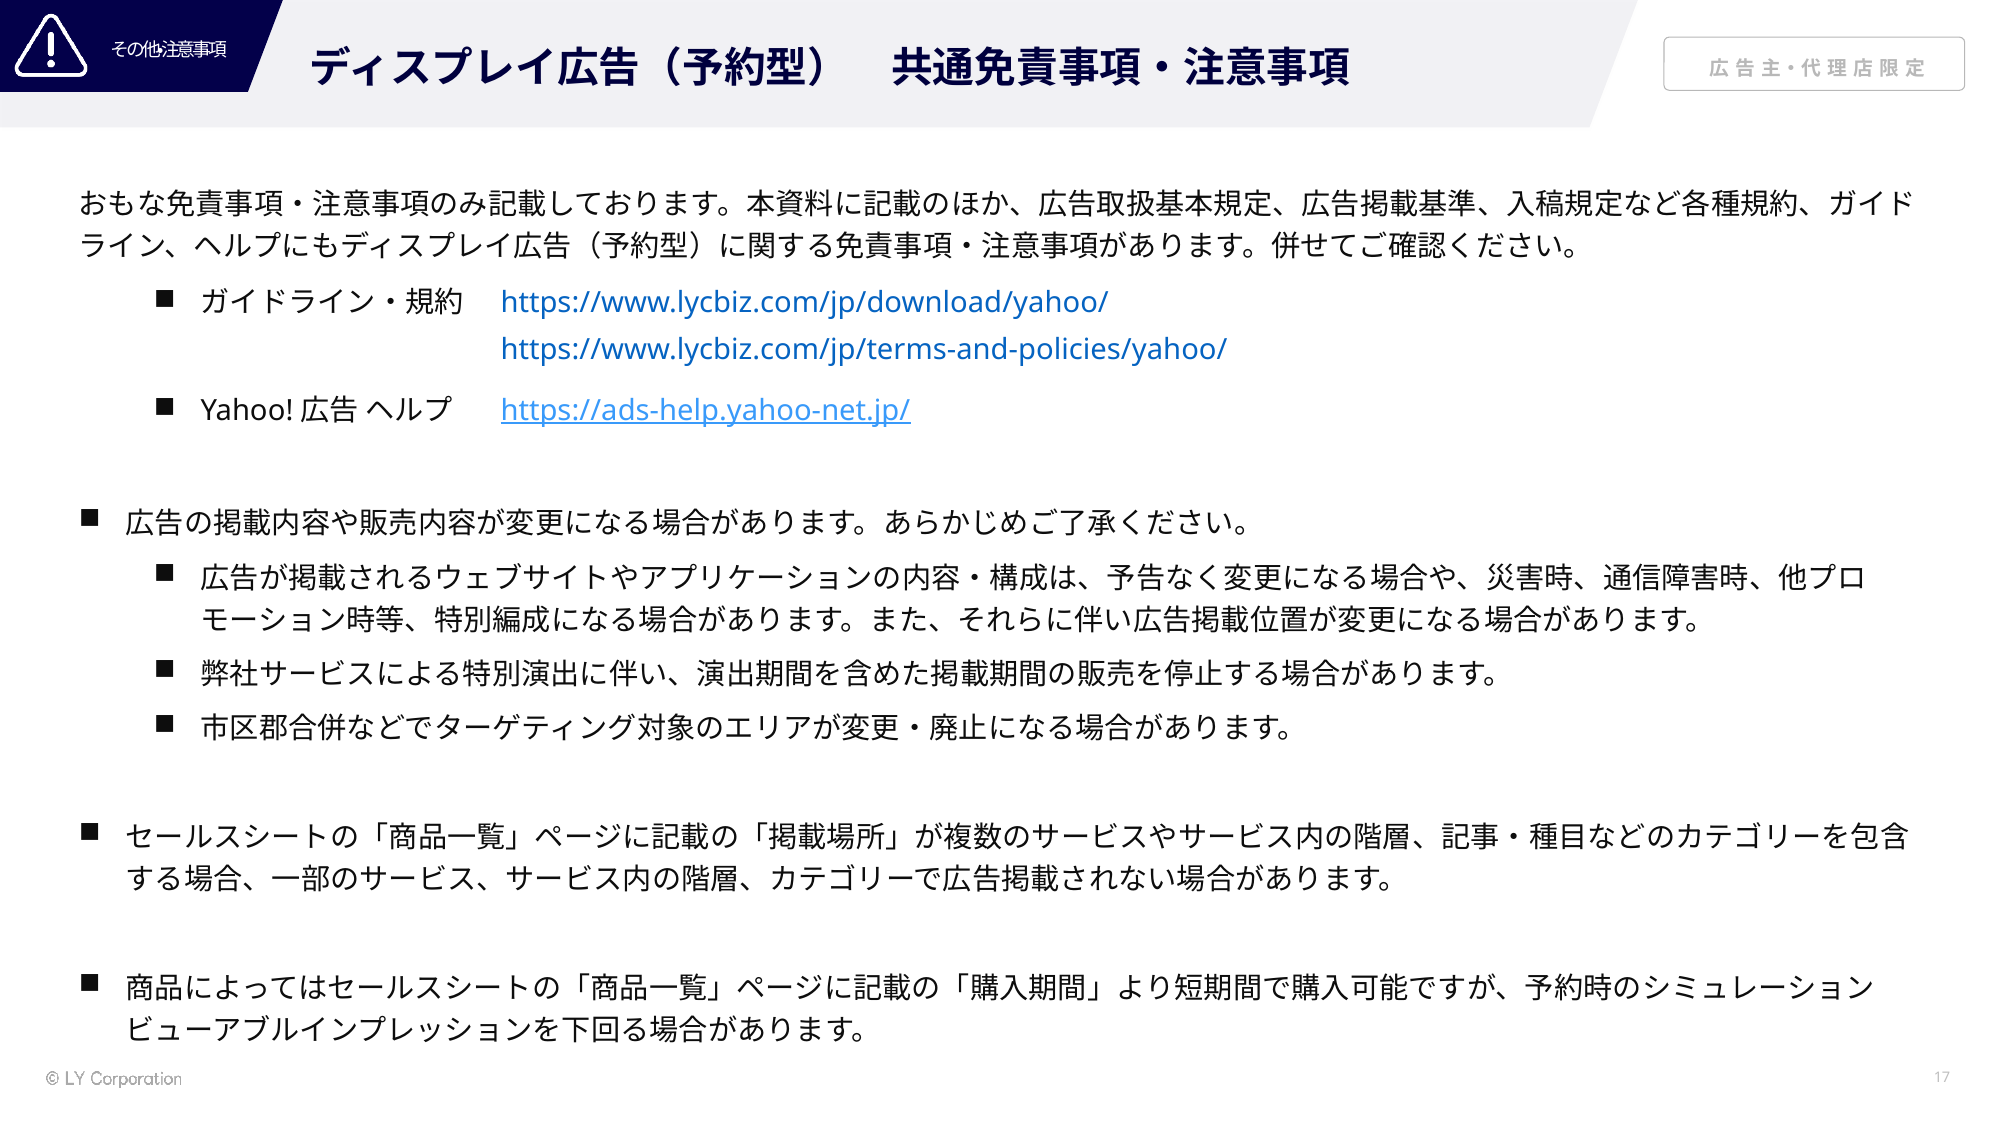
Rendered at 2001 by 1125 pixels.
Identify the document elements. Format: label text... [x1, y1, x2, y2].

picture [46, 1071, 181, 1088]
list ディスプレイ広告（予約型） 共通免責事項・注意事項 [309, 41, 1645, 97]
picture [9, 5, 92, 87]
text_box おもな免責事項・注意事項のみ記載しております。本資料に記載のほか、広告取扱基本規定、広告掲載基準、入稿規定など各種規約、ガイドライン、ヘルプにもディスプレイ広告（予約型）に関する免責事項・注意事項があります。併せてご確認ください。 ガイドライン・規約 https://www.lycbiz.com/jp/download/yahoo/ https://www.lycbiz.com/jp/terms-and-policies/yahoo/ Yahoo!広告 ヘルプ https://ads-help.yahoo-net.jp/ 広告の掲載内容や販売内容が変更になる場合があります。あらかじめご了承ください。 広告が掲載されるウェブサイトやアプリケーションの内容・構成は、予告なく変更になる場合や、災害時、通信障害時、他プロモーション時等、特別編成になる場合があります。また、それらに伴い広告掲載位置が変更になる場合があります。 弊社サービスによる特別演出に伴い、演出期間を含めた掲載期間の販売を停止する場合があります。 市区郡合併などでターゲティング対象のエリアが変更・廃止になる場合があります。 セールスシートの「商品一覧」ページに記載の「掲載場所」が複数のサービスやサービス内の階層、記事・種目などのカテゴリーを包含する場合、一部のサービス、サービス内の階層、カテゴリーで広告掲載されない場合があります。 商品によってはセールスシートの「商品一覧」ページに記載の「購入期間」より短期間で購入可能ですが、予約時のシミュレーションビューアブルインプレッションを下回る場合があります。 [78, 178, 1922, 1047]
list その他・注意事項 [97, 13, 240, 81]
